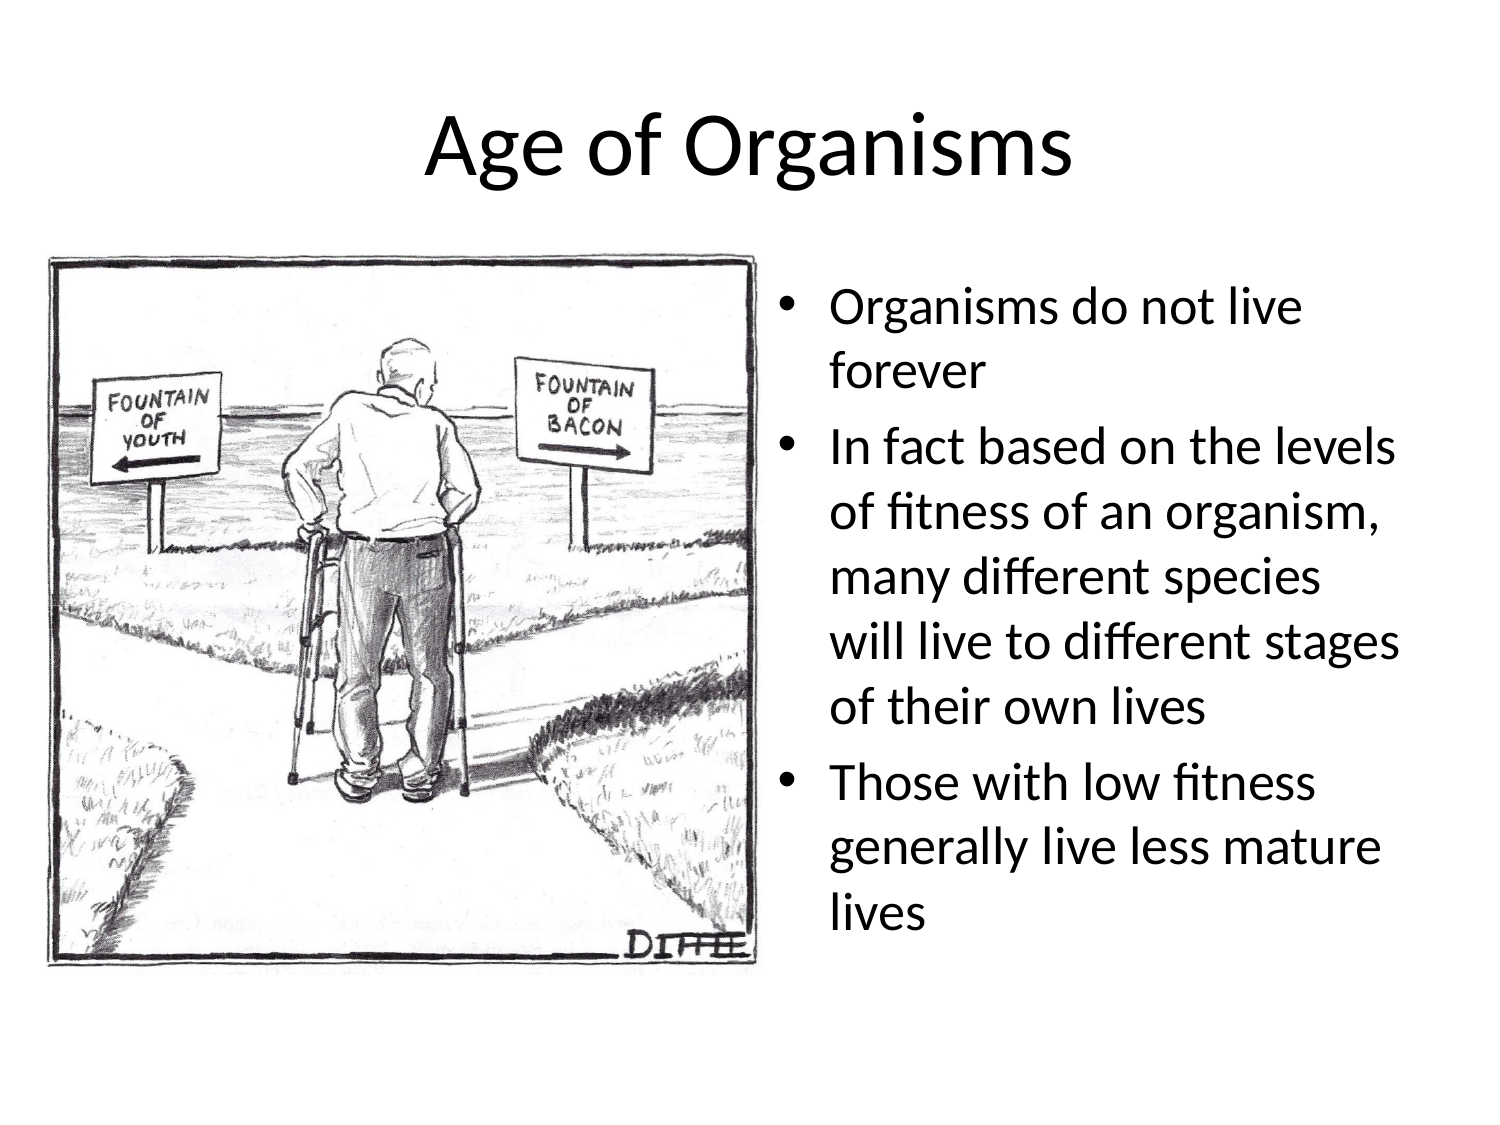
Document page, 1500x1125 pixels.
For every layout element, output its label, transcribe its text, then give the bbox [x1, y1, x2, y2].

list Organisms do not live forever In fact based on the levels of fitness of an organism, many different species will live to different stages of their own lives Those with low fitness generally live less mature lives [762, 262, 1425, 1005]
title Age of Organisms [75, 45, 1425, 233]
picture [45, 249, 764, 976]
